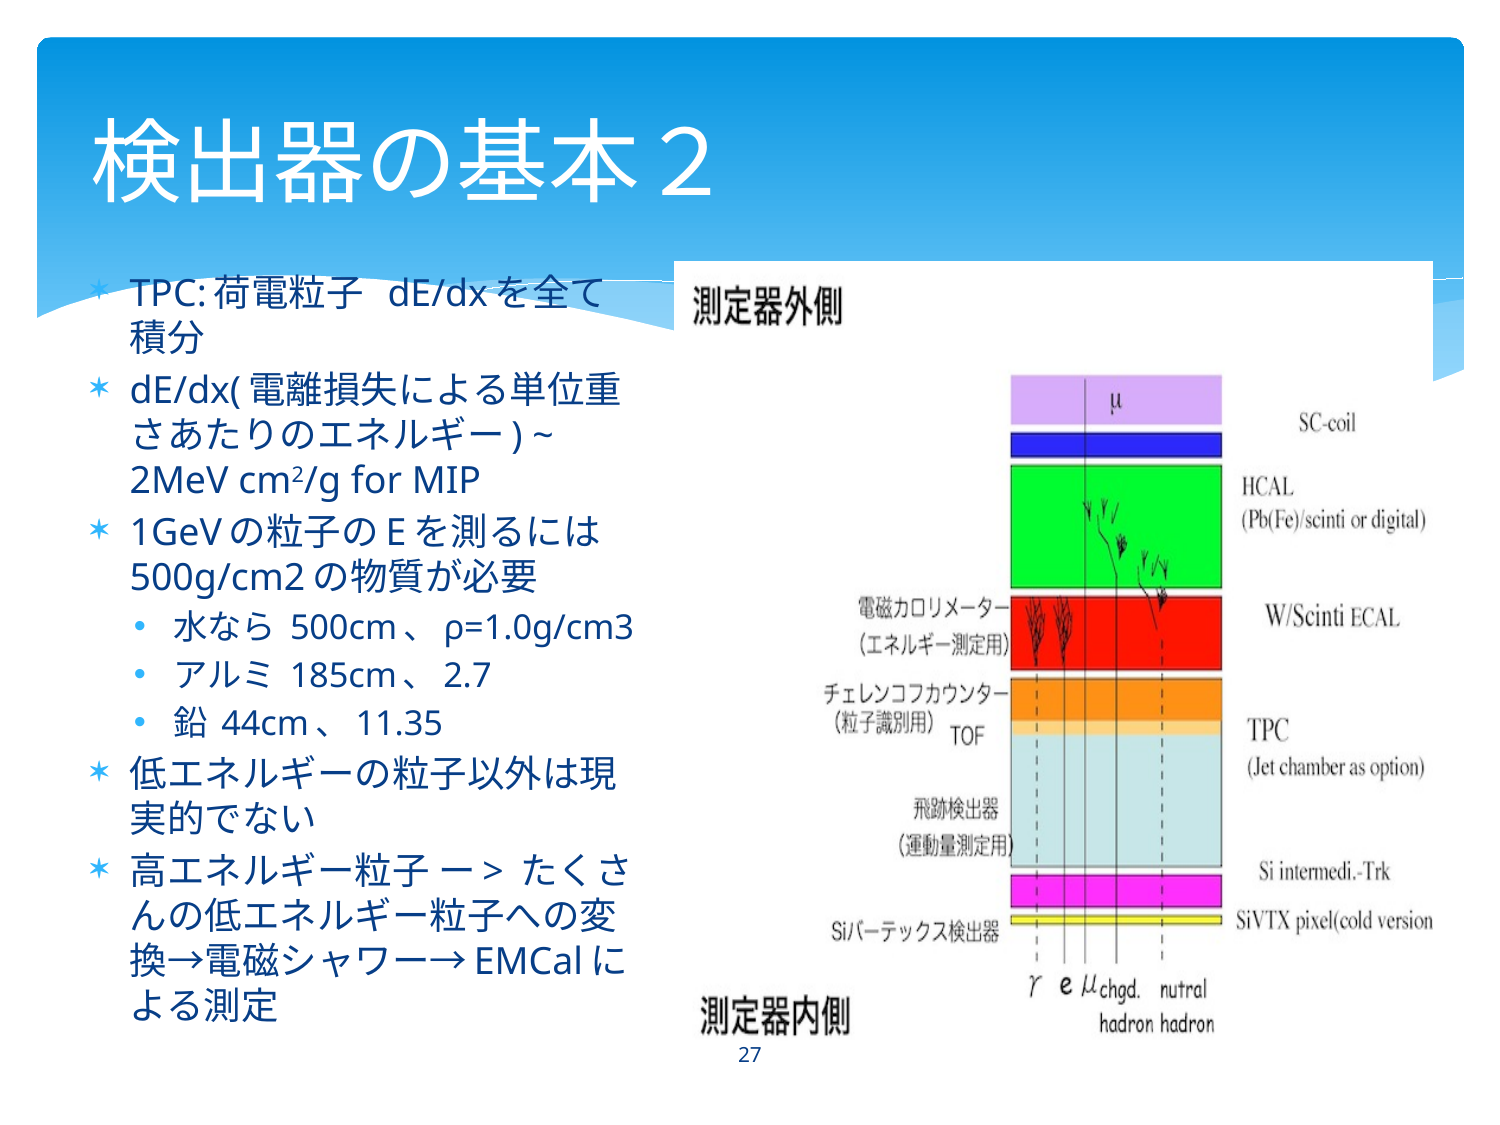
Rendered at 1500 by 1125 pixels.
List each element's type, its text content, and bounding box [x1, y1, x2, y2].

text_box TPC:荷電粒子 dE/dxを全て積分 dE/dx(電離損失による単位重さあたりのエネルギー) ~ 2MeV cm2/g for MIP 1GeVの粒子のEを測るには500g/cm2の物質が必要 水なら 500cm、ρ=1.0g/cm3 アルミ 185cm、2.7 鉛 44cm、11.35 低エネルギーの粒子以外は現実的でない 高エネルギー粒子 ー> たくさんの低エネルギー粒子への変換→電磁シャワー→EMCalによる測定 [75, 260, 508, 1080]
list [508, 261, 1500, 1081]
title 検出器の基本２ [75, 55, 1425, 260]
